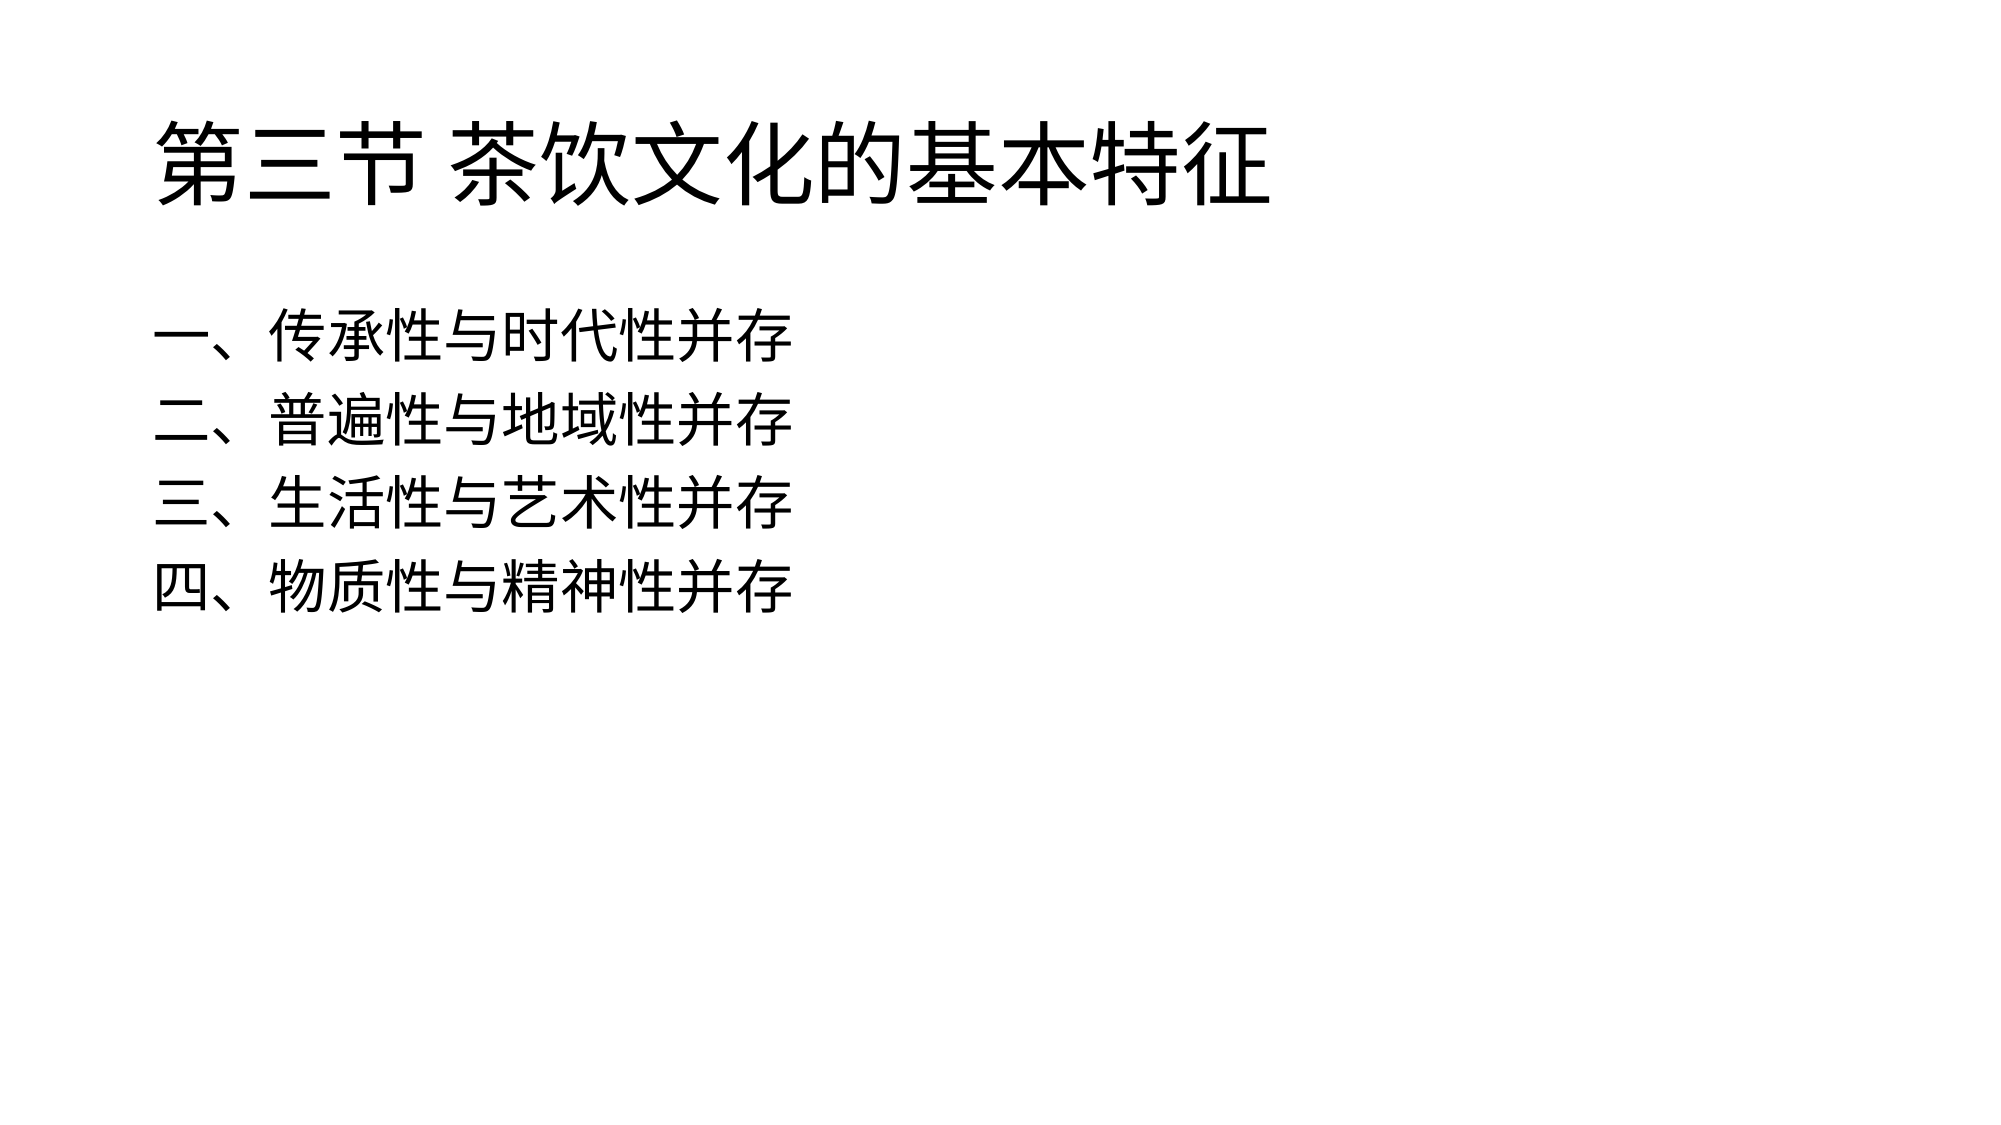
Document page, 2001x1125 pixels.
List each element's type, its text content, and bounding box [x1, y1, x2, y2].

title 第三节 茶饮文化的基本特征 [137, 59, 1863, 278]
list 一、传承性与时代性并存 二、普遍性与地域性并存 三、生活性与艺术性并存 四、物质性与精神性并存 [137, 299, 1863, 1014]
